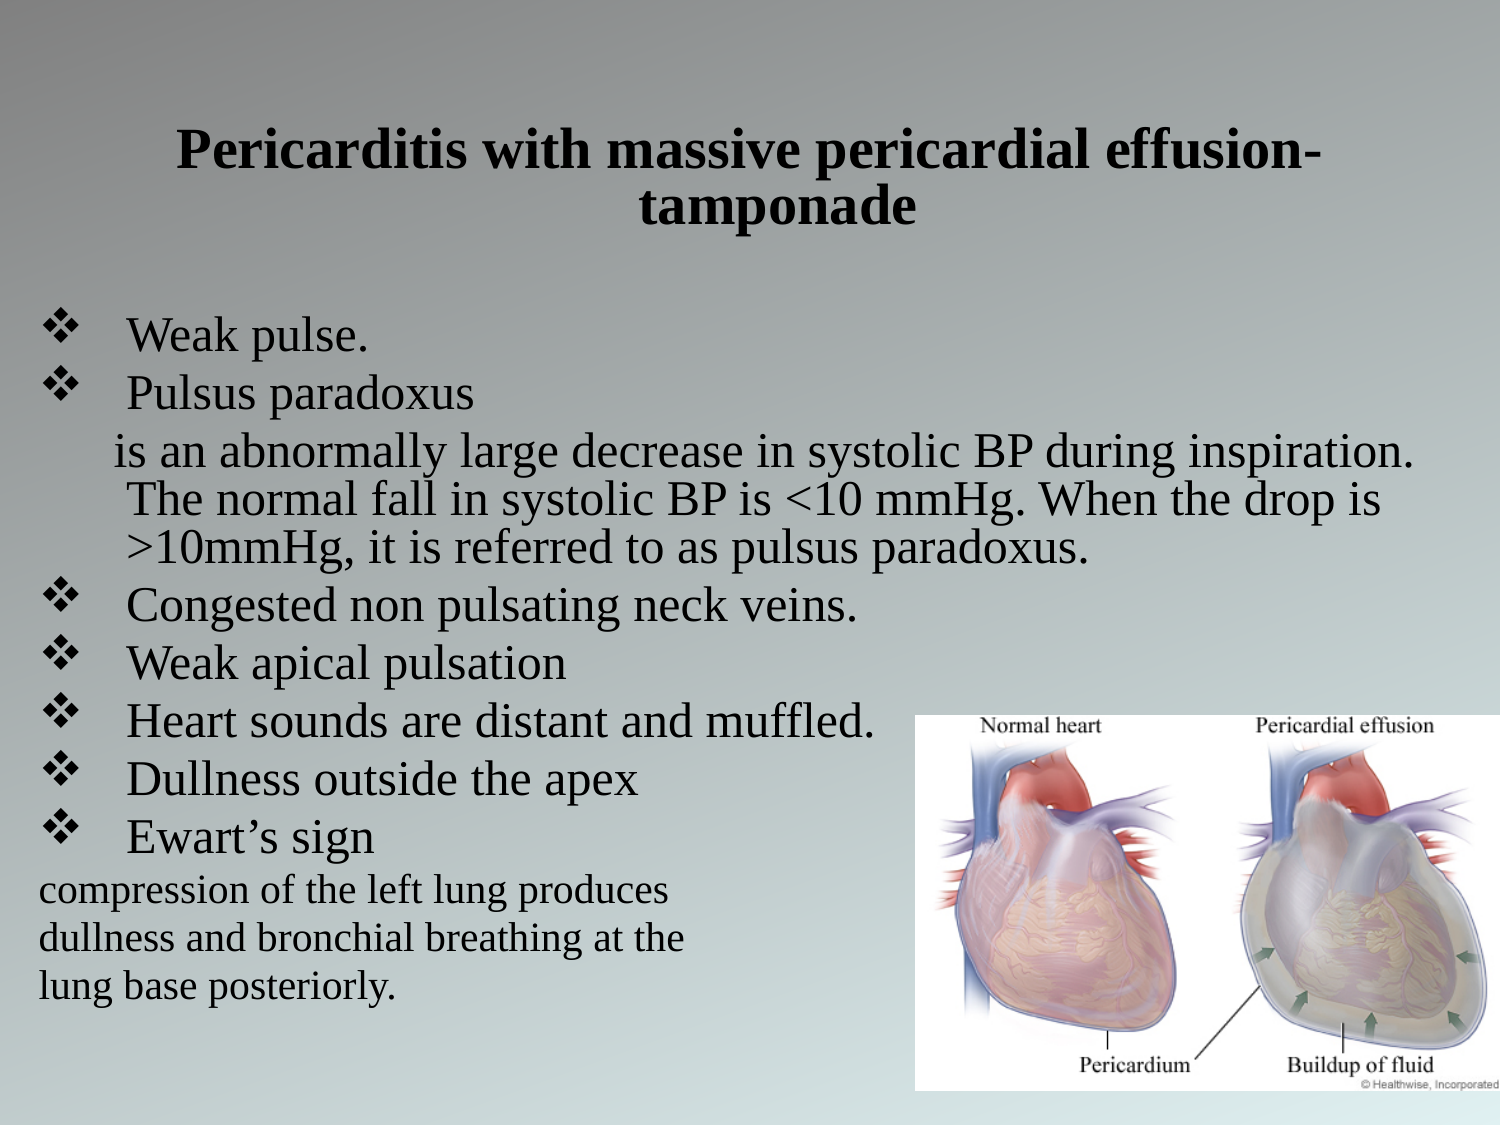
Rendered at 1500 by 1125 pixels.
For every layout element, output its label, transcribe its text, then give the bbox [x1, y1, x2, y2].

picture [915, 715, 1500, 1092]
list Pericarditis with massive pericardial effusion-tamponade Weak pulse. Pulsus paradoxus is an abnormally large decrease in systolic BP during inspiration. The normal fall in systolic BP is <10 mmHg. When the drop is >10mmHg, it is referred to as pulsus paradoxus. Congested non pulsating neck veins. Weak apical pulsation Heart sounds are distant and muffled. Dullness outside the apex Ewart’s sign compression of the left lung produces dullness and bronchial breathing at the lung base posteriorly. [23, 35, 1477, 1102]
